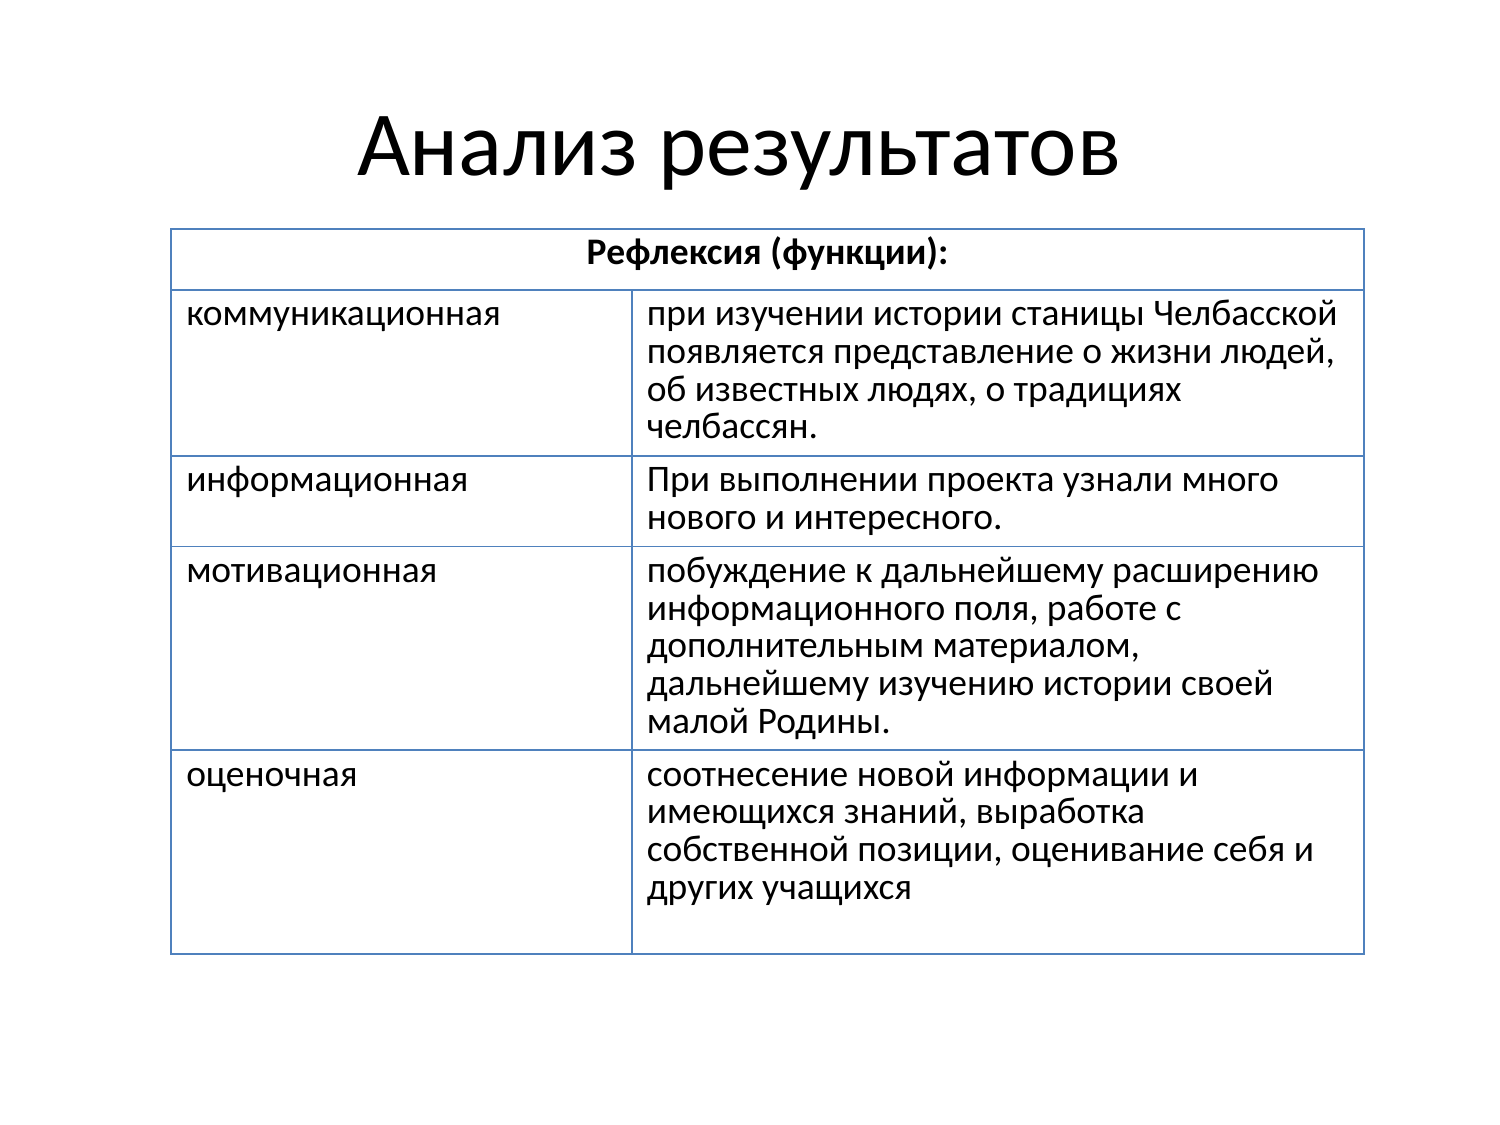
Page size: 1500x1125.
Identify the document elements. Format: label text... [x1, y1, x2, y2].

table_cell информационная [172, 457, 631, 546]
table_header Рефлексия (функции): [172, 230, 1363, 289]
table_cell побуждение к дальнейшему расширению информационного поля, работе с дополнительным материалом, дальнейшему изучению истории своей малой Родины. [633, 547, 1363, 749]
title Анализ результатов [75, 45, 1425, 233]
table_cell коммуникационная [172, 291, 631, 455]
table_cell оценочная [172, 751, 631, 953]
table_cell соотнесение новой информации и имеющихся знаний, выработка собственной позиции, оценивание себя и других учащихся [633, 751, 1363, 953]
table_cell мотивационная [172, 547, 631, 749]
table_cell При выполнении проекта узнали много нового и интересного. [633, 457, 1363, 546]
table_cell при изучении истории станицы Челбасской появляется представление о жизни людей, об известных людях, о традициях челбассян. [633, 291, 1363, 455]
